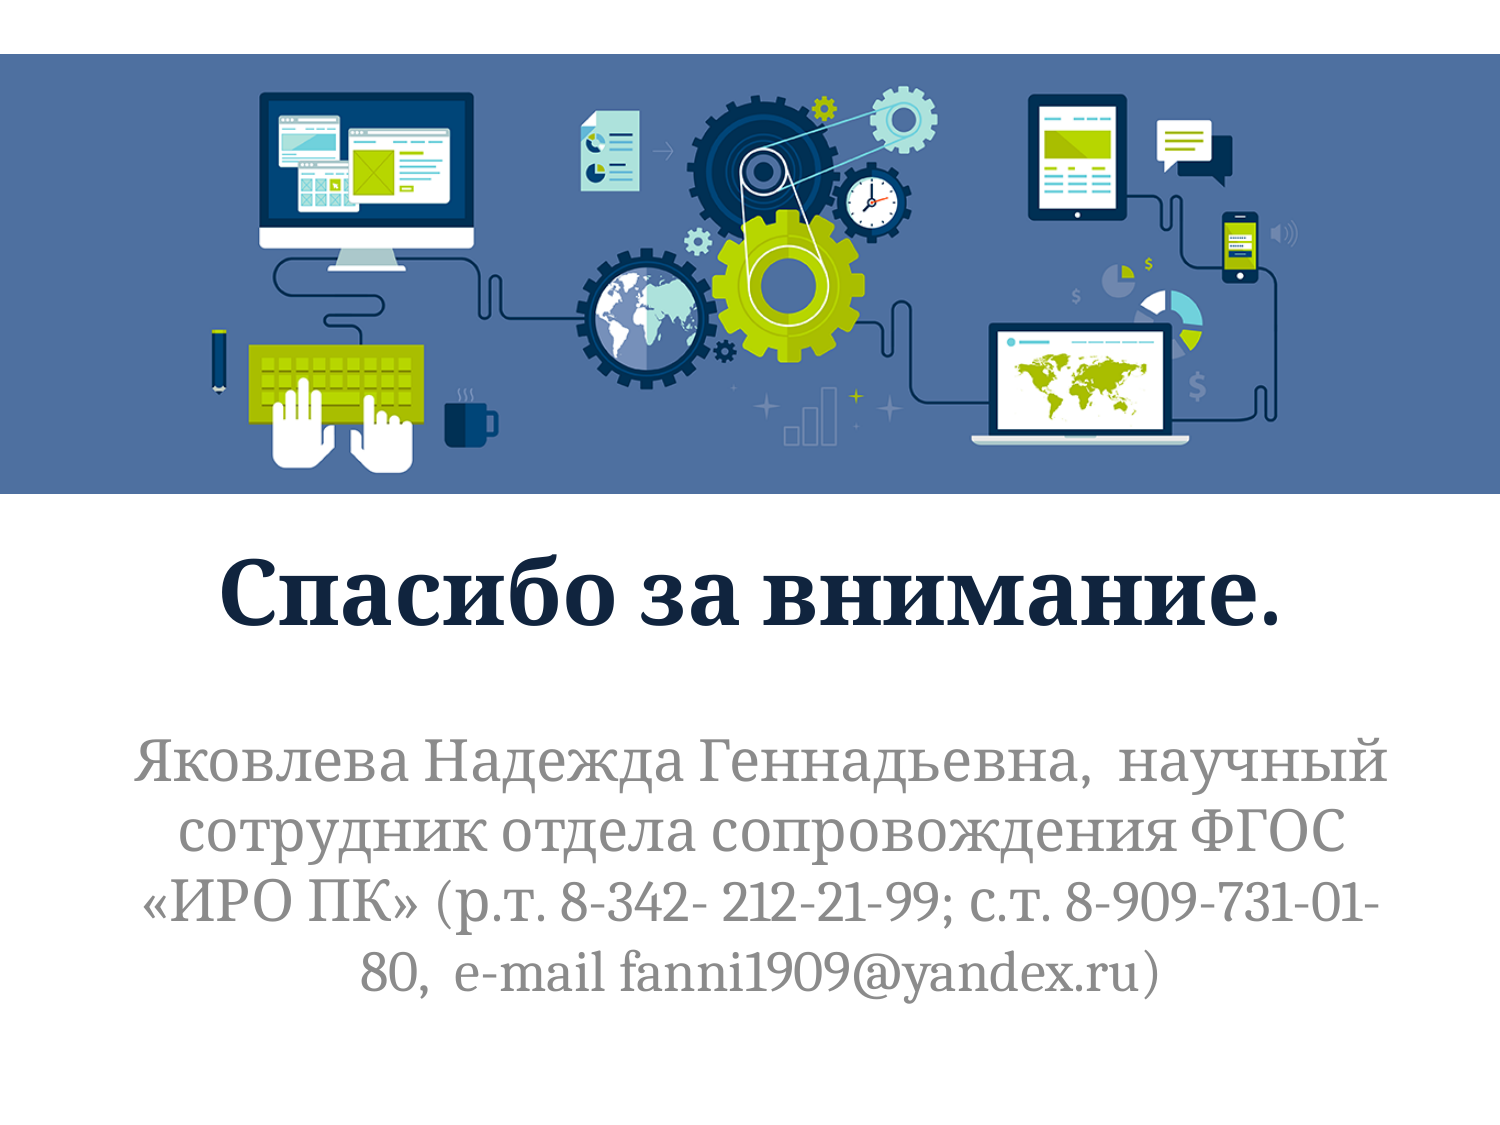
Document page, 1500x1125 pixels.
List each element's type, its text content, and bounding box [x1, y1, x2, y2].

picture [0, 54, 1500, 494]
subtitle Яковлева Надежда Геннадьевна, научный сотрудник отдела сопровождения ФГОС «ИРО ПК» (р.т. 8-342- 212-21-99; с.т. 8-909-731-01-80, e-mail fanni1909@yandex.ru) [100, 716, 1424, 1004]
title Спасибо за внимание. [112, 503, 1388, 710]
